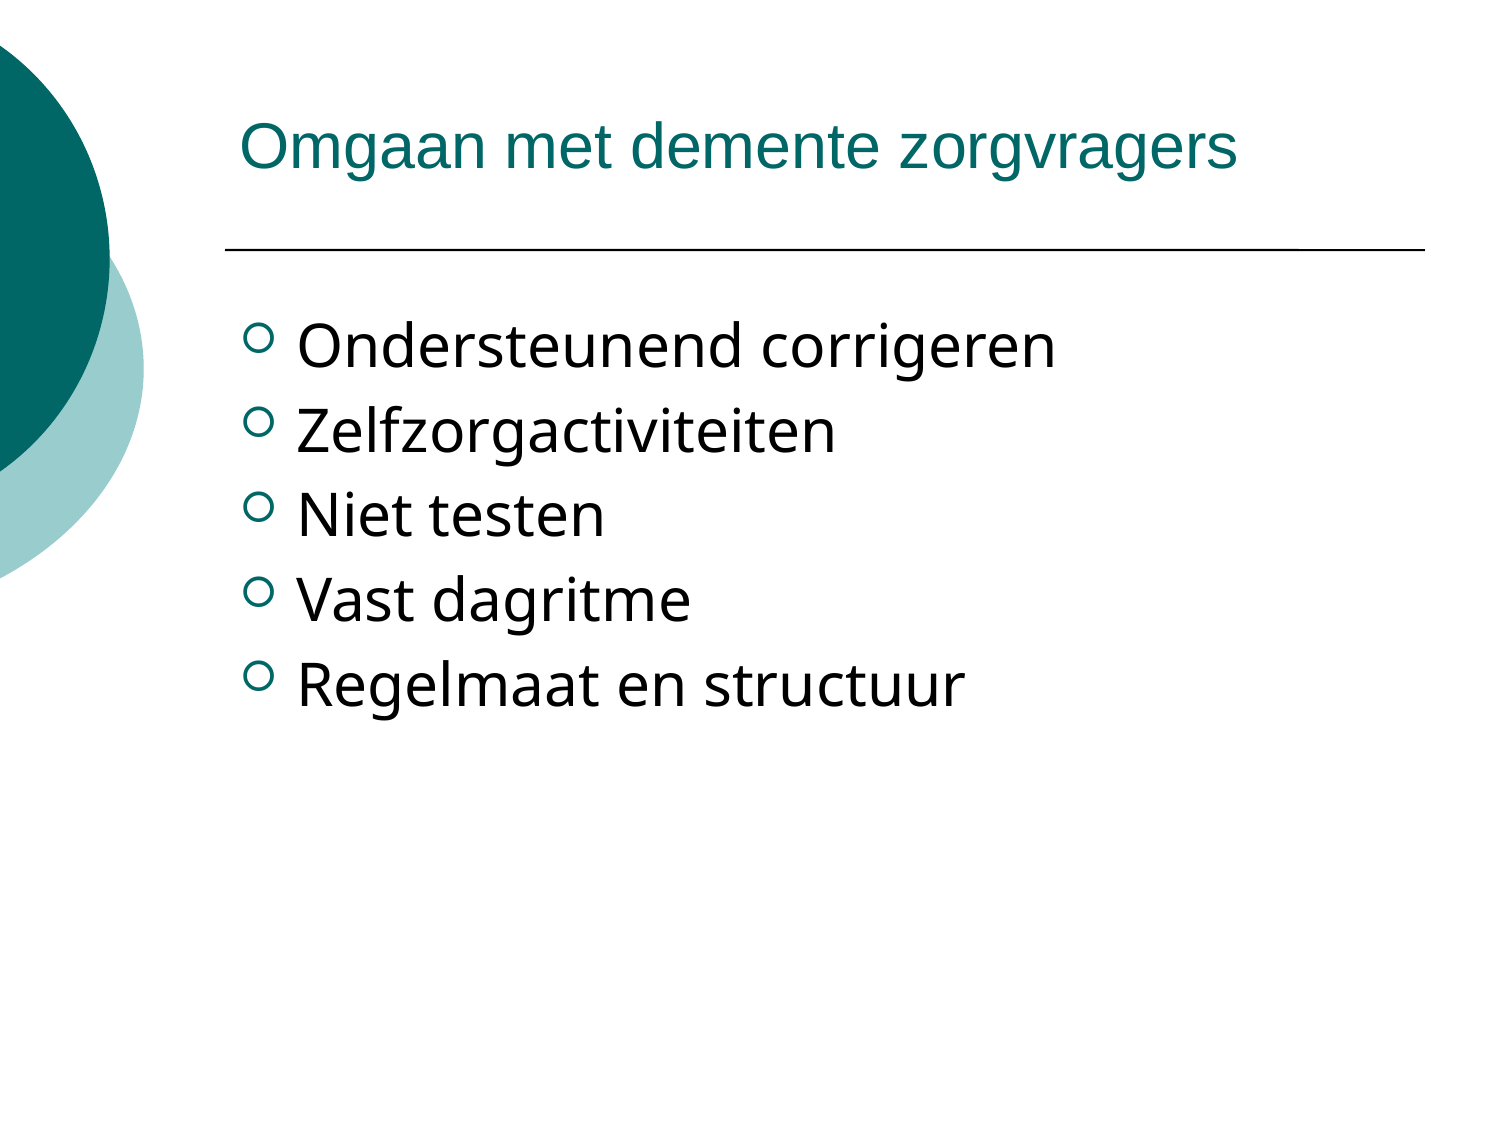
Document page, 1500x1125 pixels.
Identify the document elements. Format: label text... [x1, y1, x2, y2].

title Omgaan met demente zorgvragers [224, 49, 1425, 238]
list Ondersteunend corrigeren Zelfzorgactiviteiten Niet testen Vast dagritme Regelmaat en structuur [224, 299, 1425, 975]
